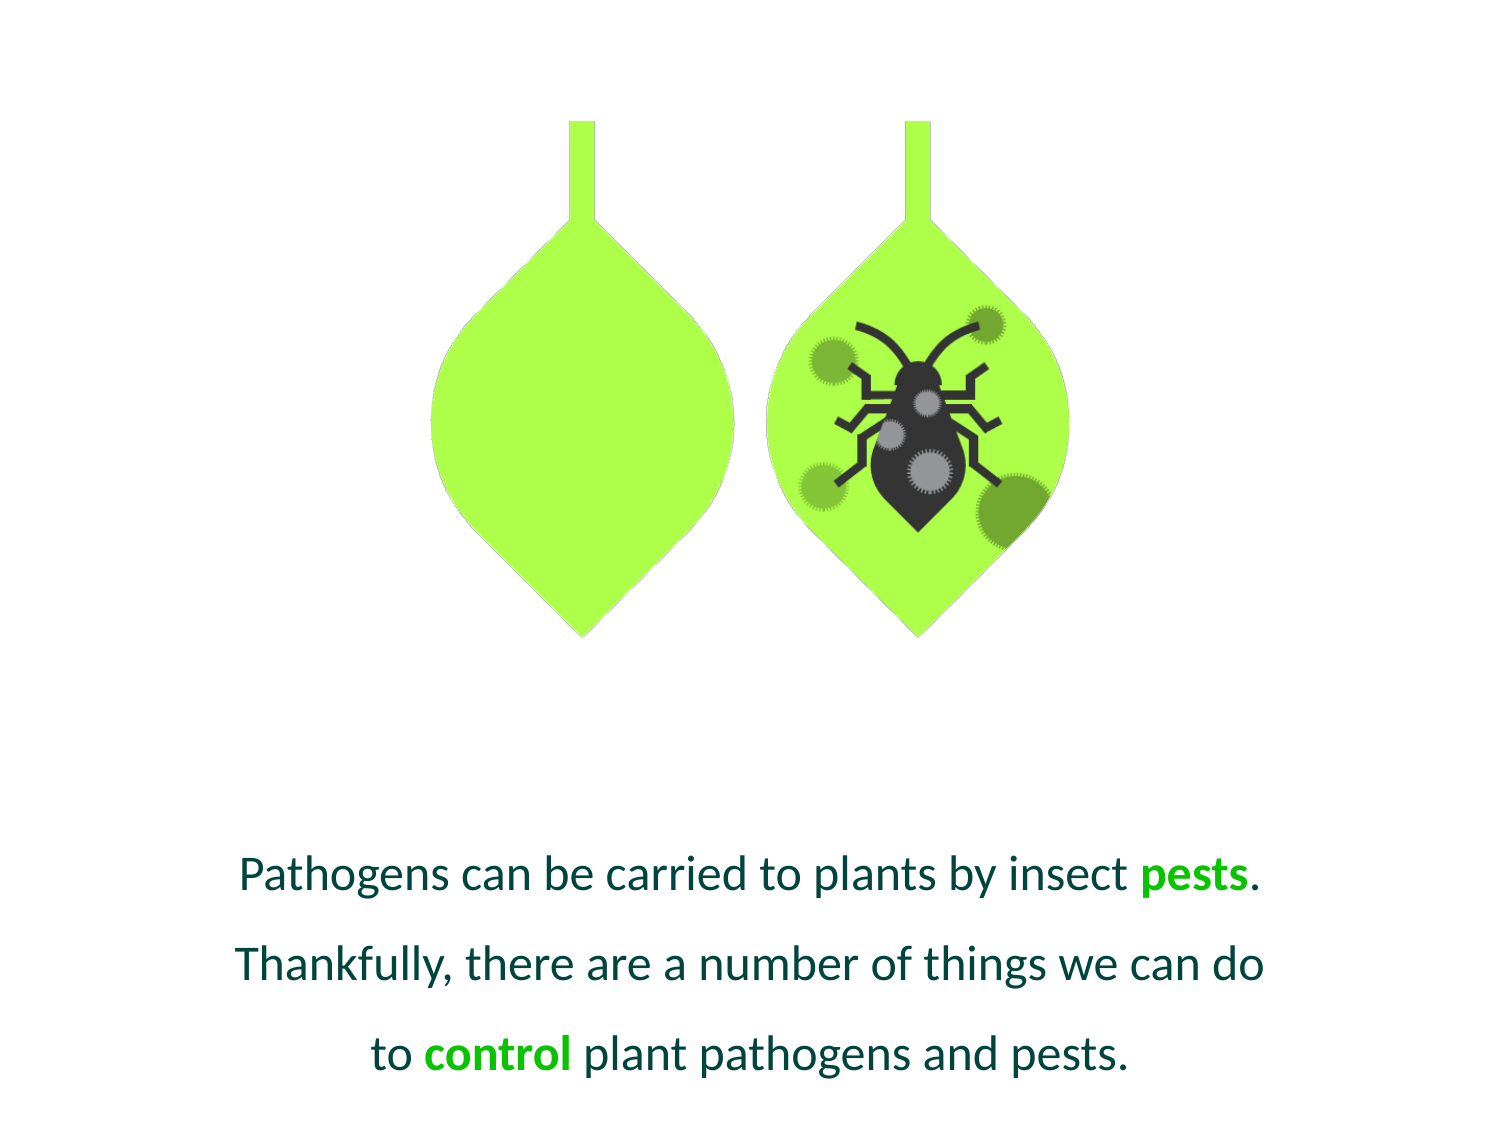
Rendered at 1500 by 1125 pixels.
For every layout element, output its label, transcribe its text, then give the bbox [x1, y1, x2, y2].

picture [429, 121, 1071, 638]
text_box Pathogens can be carried to plants by insect pests. Thankfully, there are a number of things we can do to control plant pathogens and pests. [47, 802, 1452, 1088]
